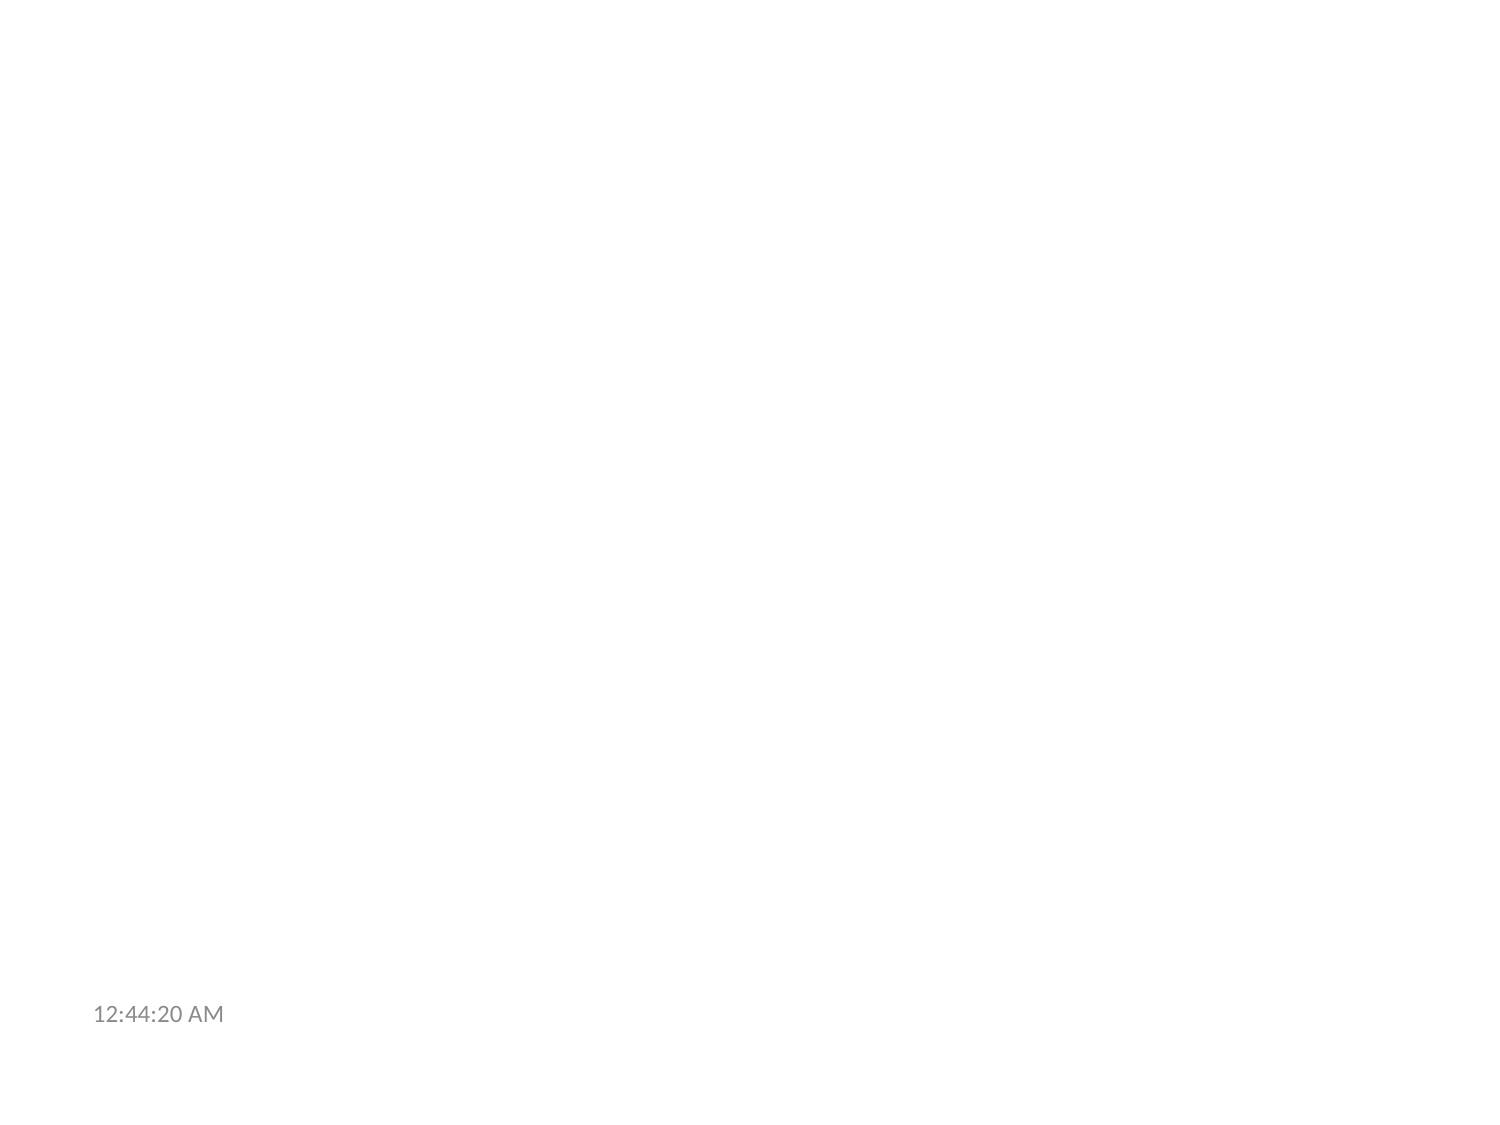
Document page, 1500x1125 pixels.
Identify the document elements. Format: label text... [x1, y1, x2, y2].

text_box 3:35:09 PM [77, 982, 428, 1043]
